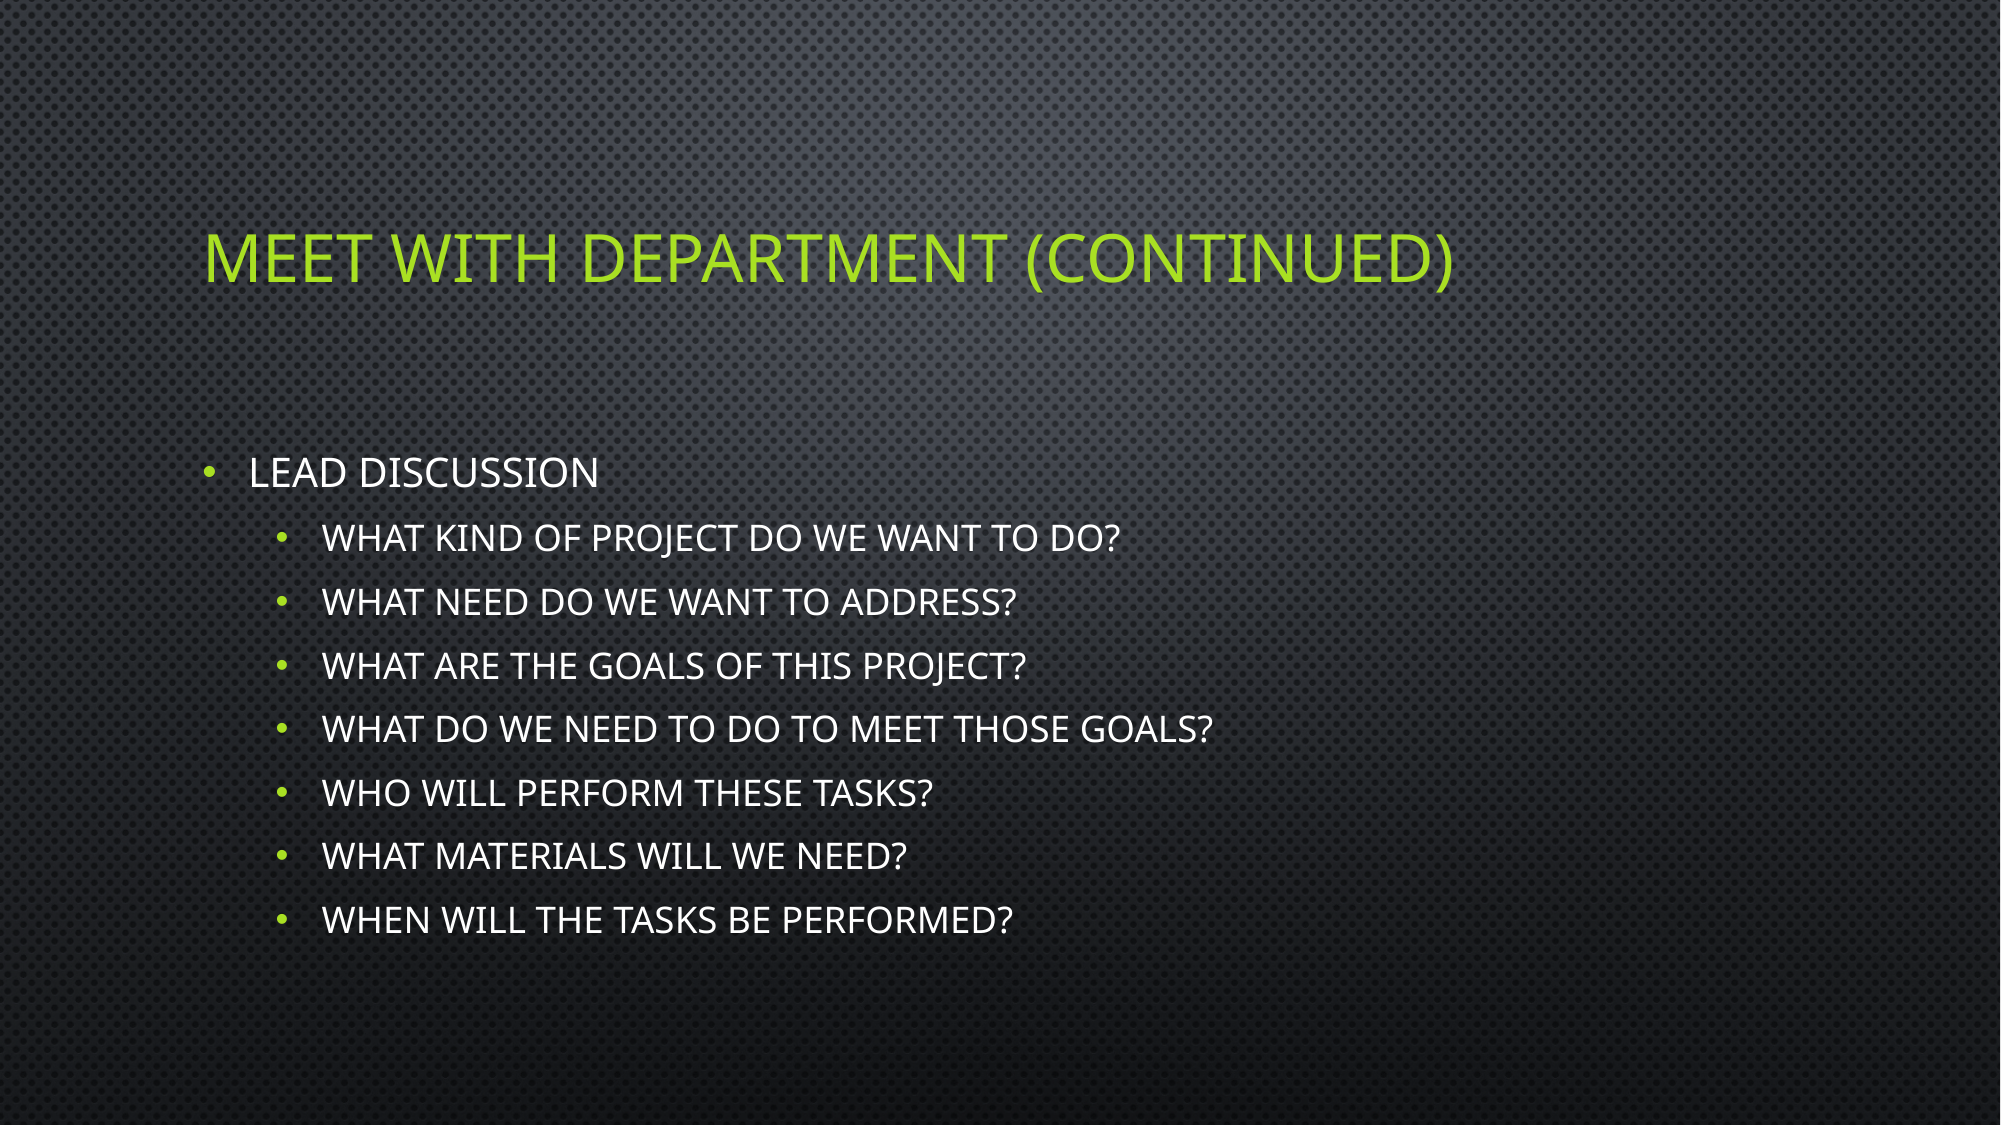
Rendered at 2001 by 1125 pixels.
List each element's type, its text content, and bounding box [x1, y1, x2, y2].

title Meet with department (continued) [187, 99, 1813, 413]
list Lead discussion What kind of project do we want to do? What need do we want to address? What are the goals of this project? What do we need to do to meet those goals? Who will perform these tasks? What materials will we need? When will the tasks be performed? [187, 437, 1813, 950]
